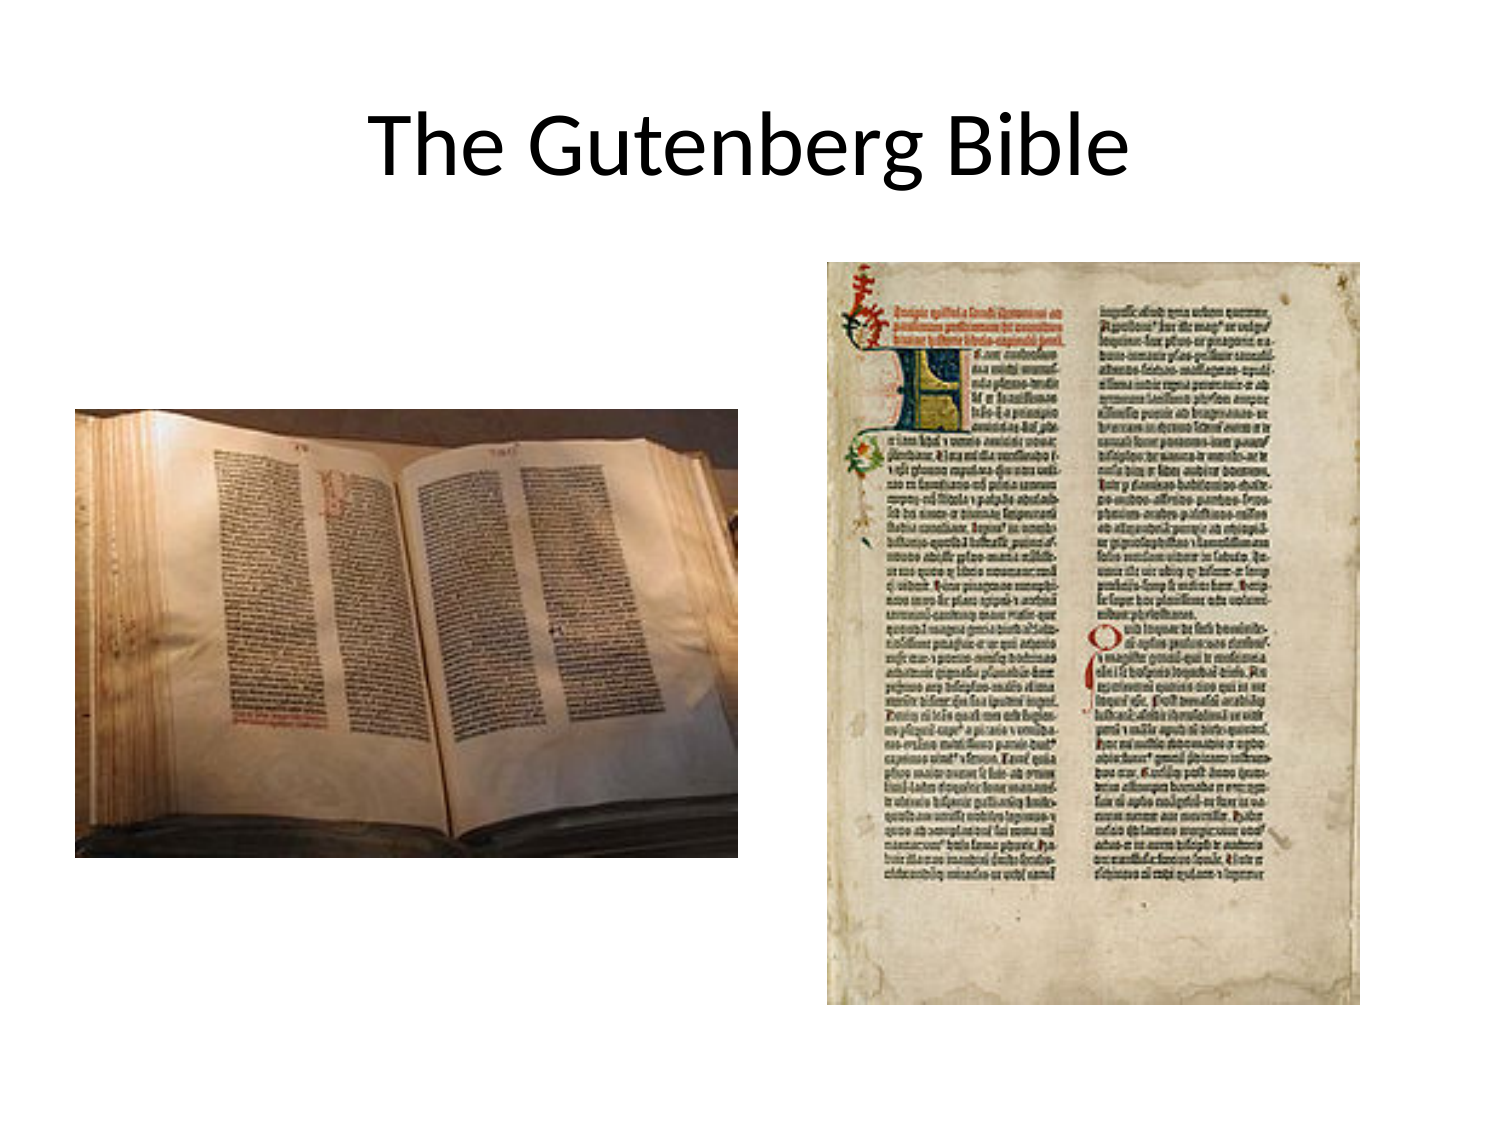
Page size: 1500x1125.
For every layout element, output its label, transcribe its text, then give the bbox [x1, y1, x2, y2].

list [74, 262, 738, 1006]
title The Gutenberg Bible [75, 45, 1425, 233]
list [762, 262, 1426, 1006]
